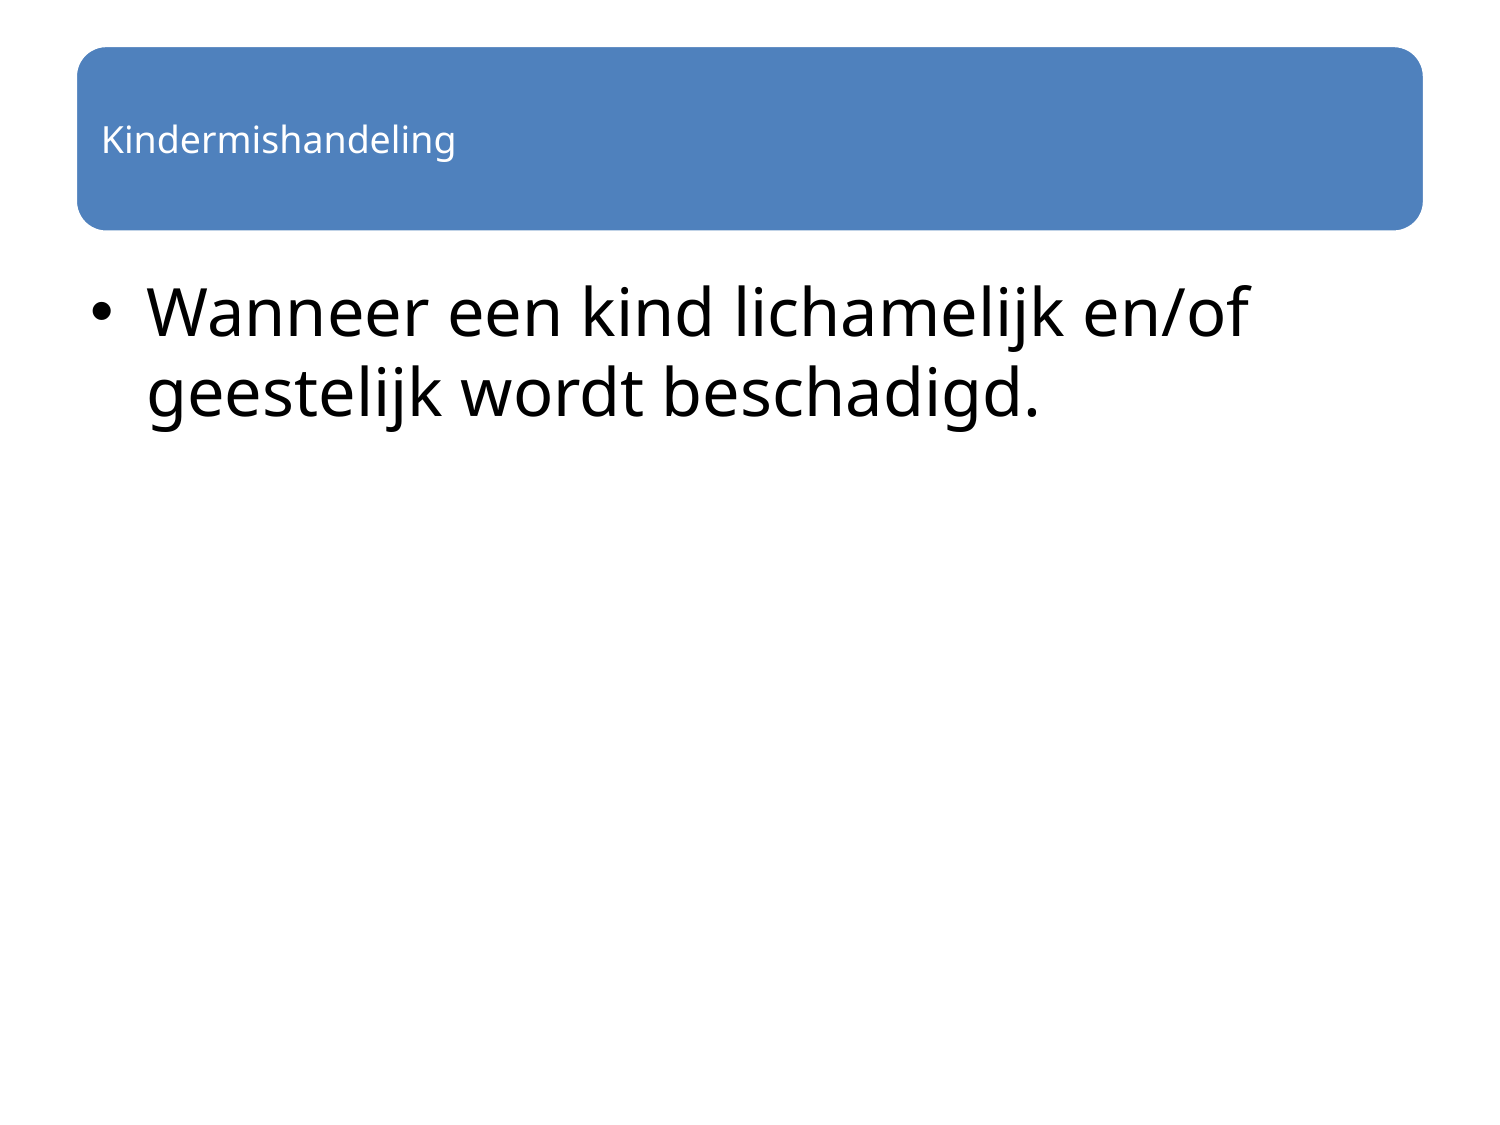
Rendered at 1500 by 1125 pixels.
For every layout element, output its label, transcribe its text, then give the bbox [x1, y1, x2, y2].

list Wanneer een kind lichamelijk en/of geestelijk wordt beschadigd. [75, 262, 1425, 1005]
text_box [74, 44, 1426, 233]
